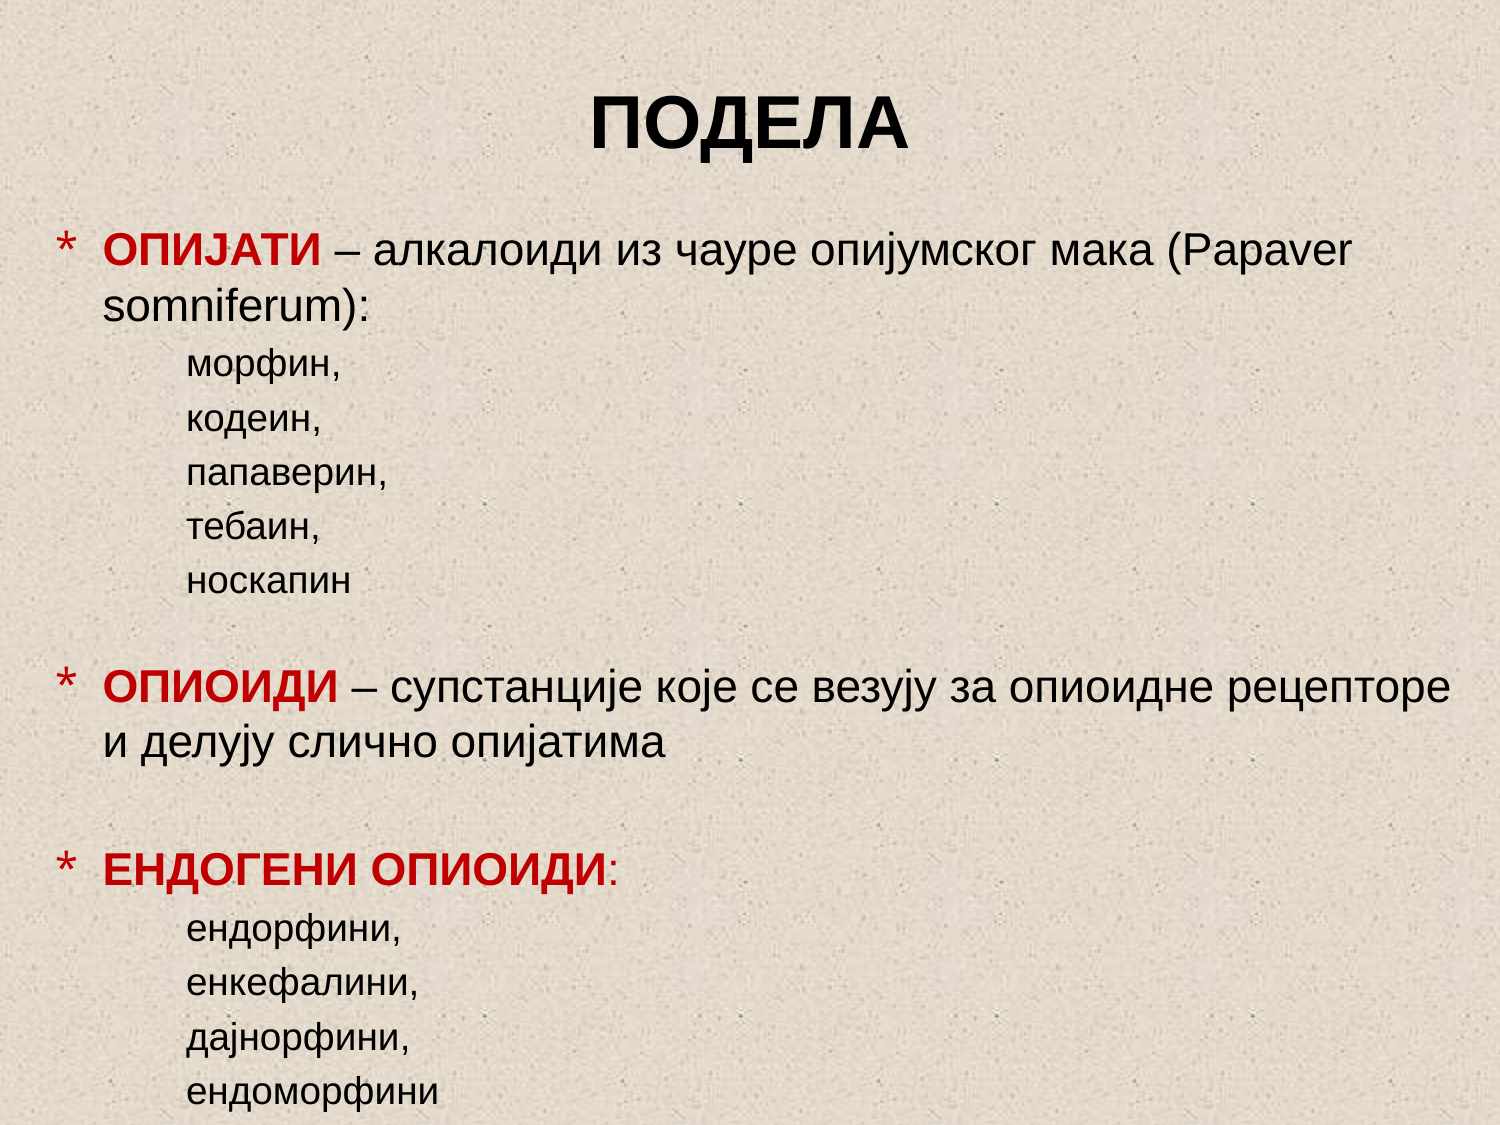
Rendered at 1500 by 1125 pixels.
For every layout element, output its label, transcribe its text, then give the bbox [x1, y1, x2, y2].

list ОПИЈАТИ – алкалоиди из чауре опијумског мака (Papaver somniferum): морфин, кодеин, папаверин, тебаин, носкапин ОПИОИДИ – супстанције које се везују за опиоидне рецепторе и делују слично опијатима ЕНДОГЕНИ ОПИОИДИ: ендорфини, енкефалини, дајнорфини, ендоморфини [37, 212, 1500, 1125]
picture [0, 0, 1500, 1125]
title ПОДЕЛА [75, 24, 1425, 212]
